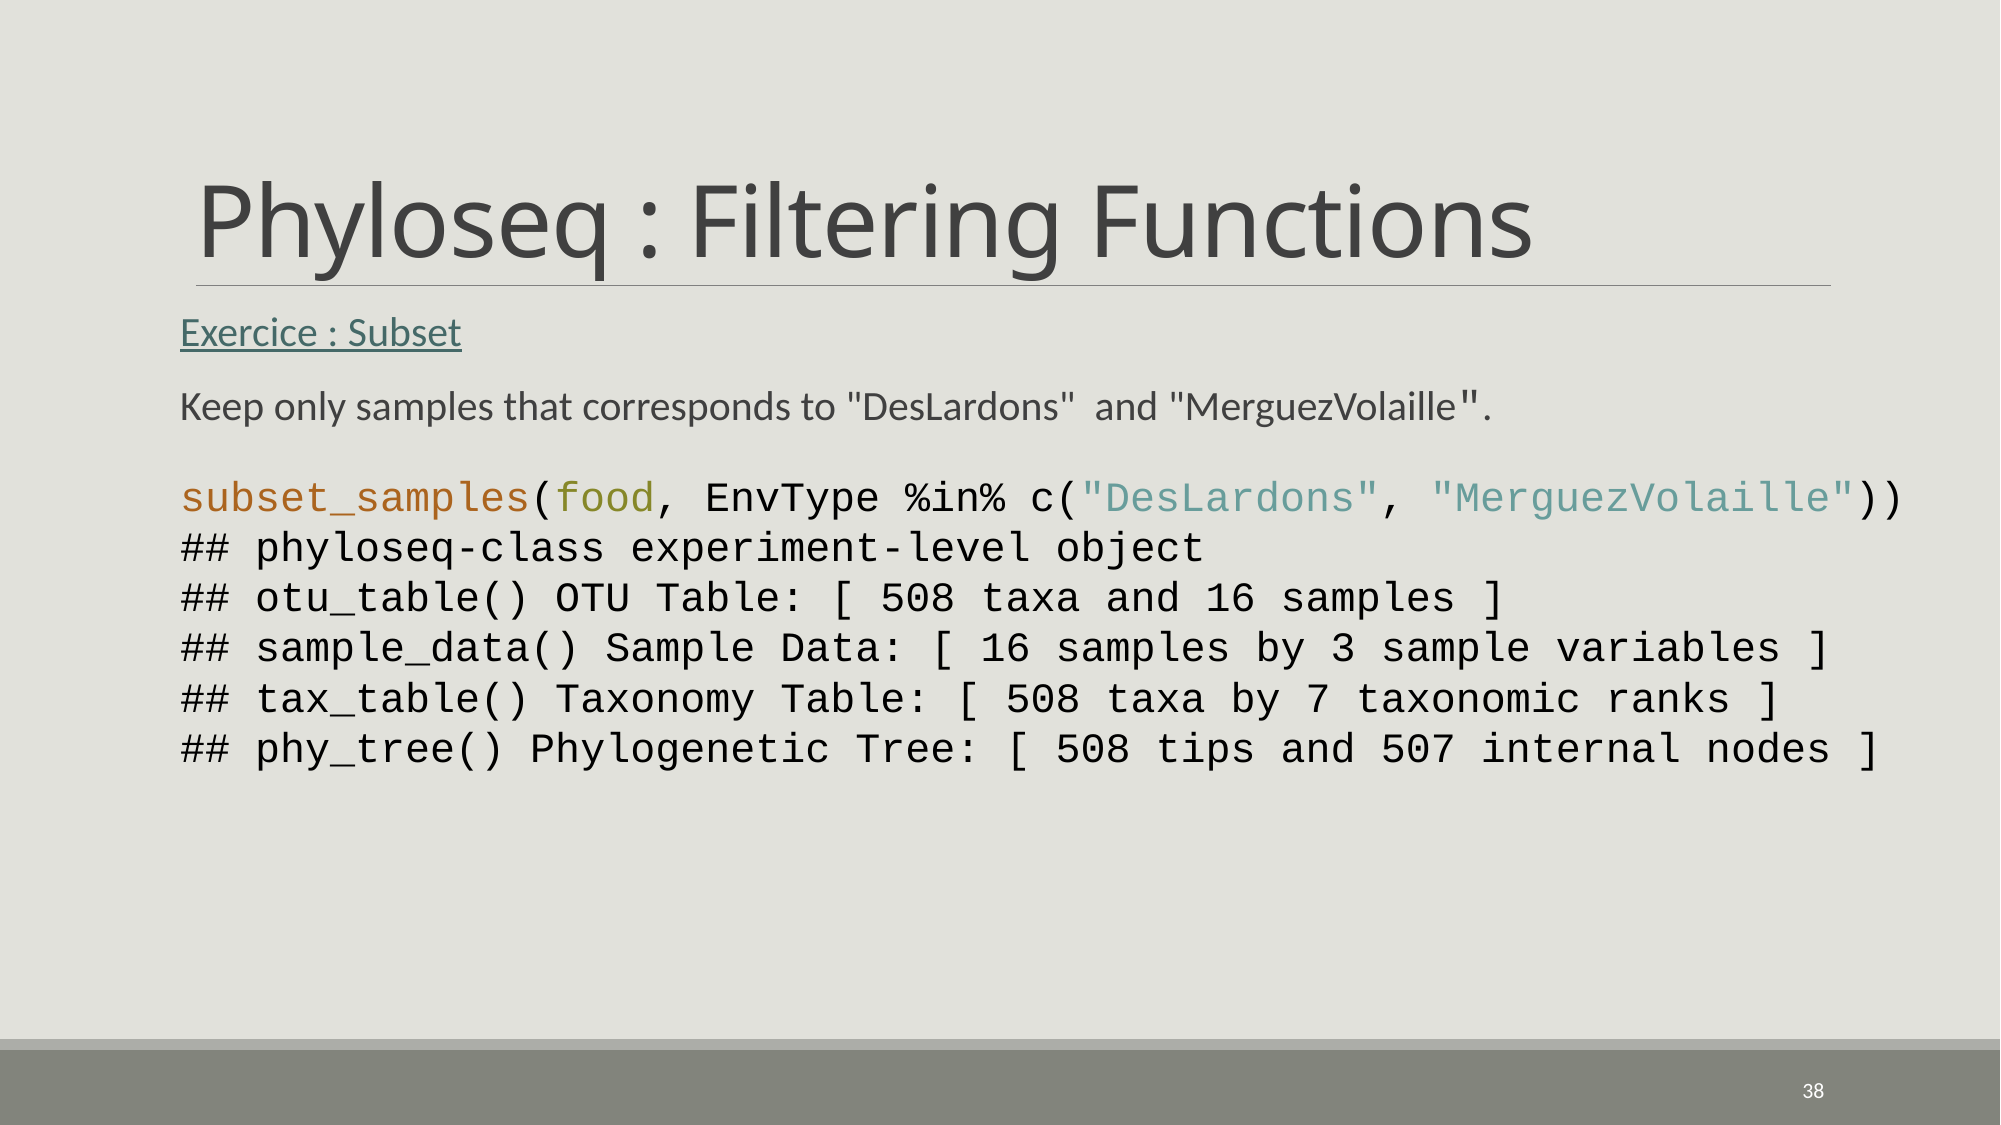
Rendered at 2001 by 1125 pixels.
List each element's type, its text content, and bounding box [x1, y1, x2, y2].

slide_number 38 [1624, 1059, 1840, 1120]
list Exercice : Subset Keep only samples that corresponds to "DesLardons" and "MerguezVolaille". [180, 302, 1830, 462]
title Phyloseq : Filtering Functions [180, 47, 1830, 285]
text_box subset_samples(food, EnvType %in% c("DesLardons", "MerguezVolaille")) ## phyloseq-class experiment-level object ## otu_table() OTU Table: [ 508 taxa and 16 samples ] ## sample_data() Sample Data: [ 16 samples by 3 sample variables ] ## tax_table() Taxonomy Table: [ 508 taxa by 7 taxonomic ranks ] ## phy_tree() Phylogenetic Tree: [ 508 tips and 507 internal nodes ] [180, 462, 2000, 1041]
